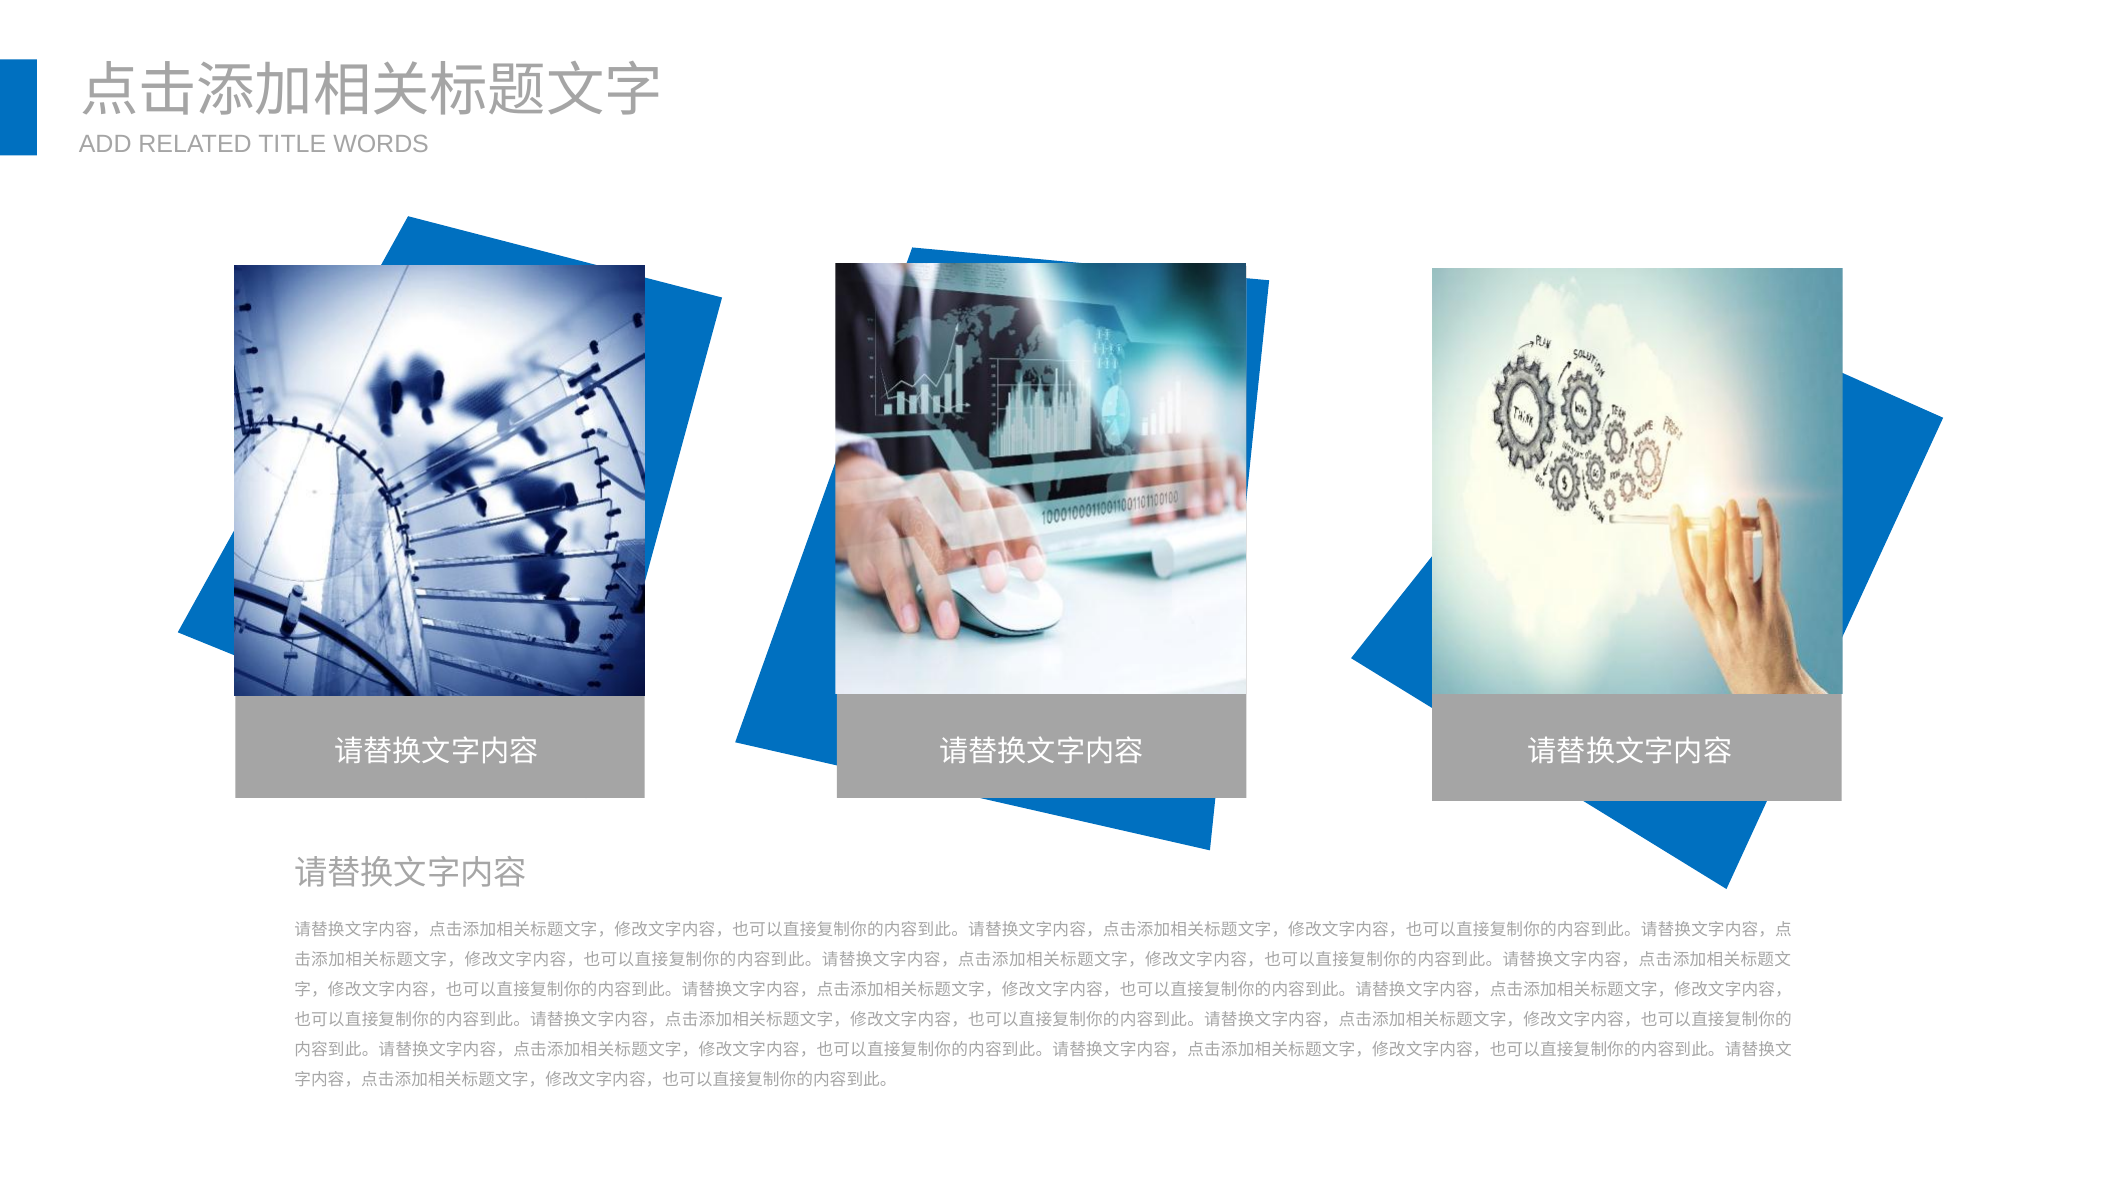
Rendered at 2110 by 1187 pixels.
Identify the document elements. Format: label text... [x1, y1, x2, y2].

text_box 请替换文字内容 [319, 707, 554, 775]
text_box [735, 466, 836, 766]
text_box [279, 823, 1809, 1099]
text_box [1247, 278, 1270, 494]
text_box [836, 694, 1247, 798]
text_box [1583, 801, 1767, 823]
text_box 点击添加相关标题文字 [64, 43, 679, 130]
text_box [1431, 268, 1844, 694]
text_box [1351, 557, 1432, 708]
text_box [1432, 694, 1842, 801]
text_box [980, 798, 1216, 823]
text_box [235, 697, 645, 798]
text_box [646, 277, 723, 578]
text_box [381, 216, 597, 265]
text_box [907, 247, 1071, 262]
text_box [1844, 373, 1944, 634]
text_box [177, 532, 233, 655]
text_box [233, 265, 646, 697]
text_box 请替换文字内容 [924, 707, 1159, 775]
text_box [0, 58, 38, 157]
text_box ADD RELATED TITLE WORDS [62, 119, 446, 166]
text_box [834, 262, 1247, 694]
text_box 请替换文字内容 [1512, 707, 1748, 775]
